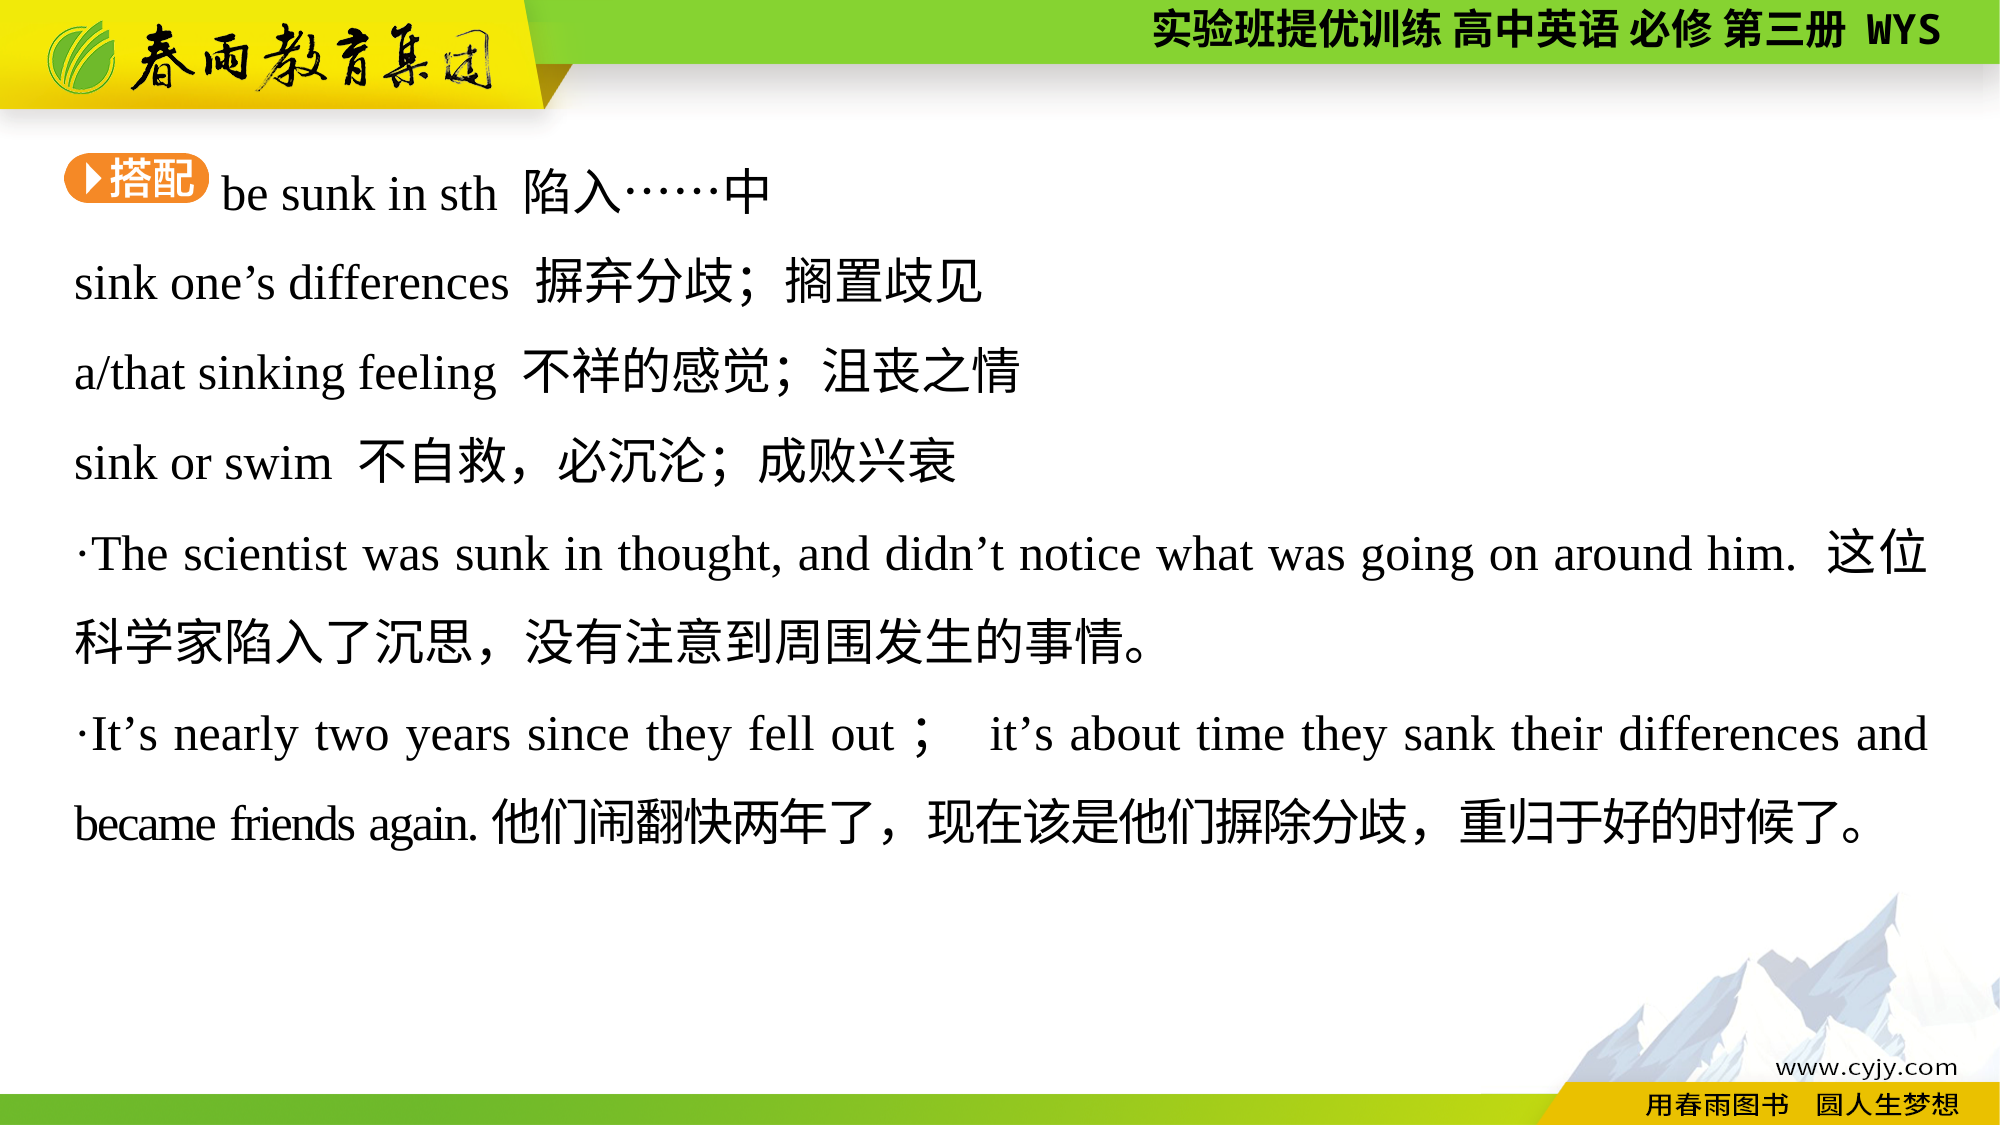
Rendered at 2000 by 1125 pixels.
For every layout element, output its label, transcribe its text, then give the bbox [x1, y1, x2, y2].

picture [0, 0, 2000, 1125]
list be sunk in sth 陷入……中 sink one’s differences 摒弃分歧；搁置歧见 a/that sinking feeling 不祥的感觉；沮丧之情 sink or swim 不自救，必沉沦；成败兴衰 ·The scientist was sunk in thought, and didn’t notice what was going on around him. 这位科学家陷入了沉思，没有注意到周围发生的事情。 ·It’s nearly two years since they fell out； it’s about time they sank their differences and became friends again.他们闹翻快两年了，现在该是他们摒除分歧，重归于好的时候了。 [59, 122, 1944, 865]
